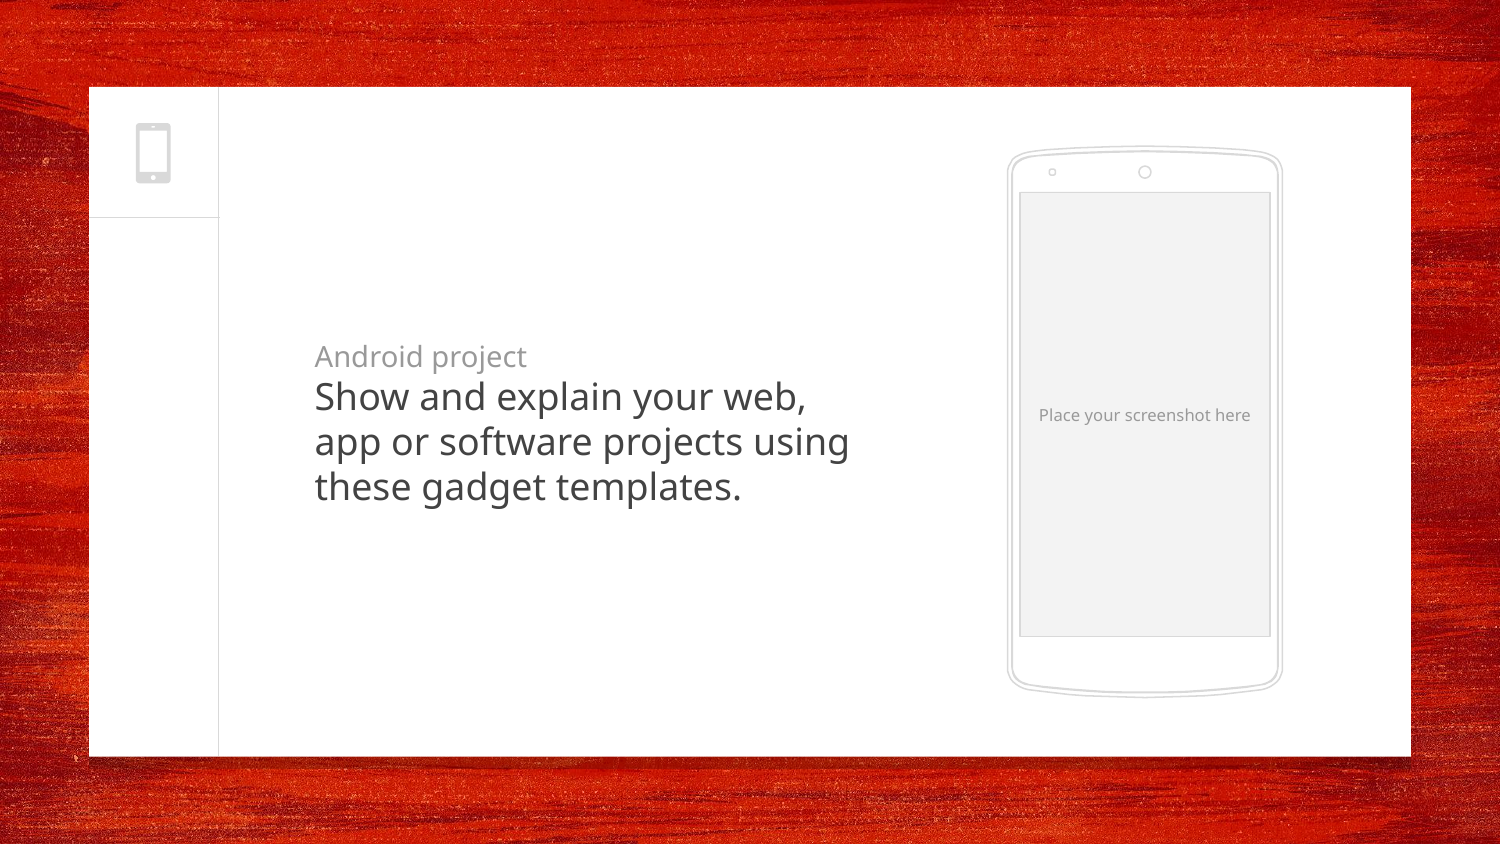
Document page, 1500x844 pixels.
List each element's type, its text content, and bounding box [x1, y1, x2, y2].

text_box Place your screenshot here [1019, 192, 1270, 637]
picture [0, 0, 1500, 844]
list Android project Show and explain your web, app or software projects using these gadget templates. [299, 88, 896, 758]
text_box [135, 123, 171, 184]
text_box [1007, 146, 1283, 698]
